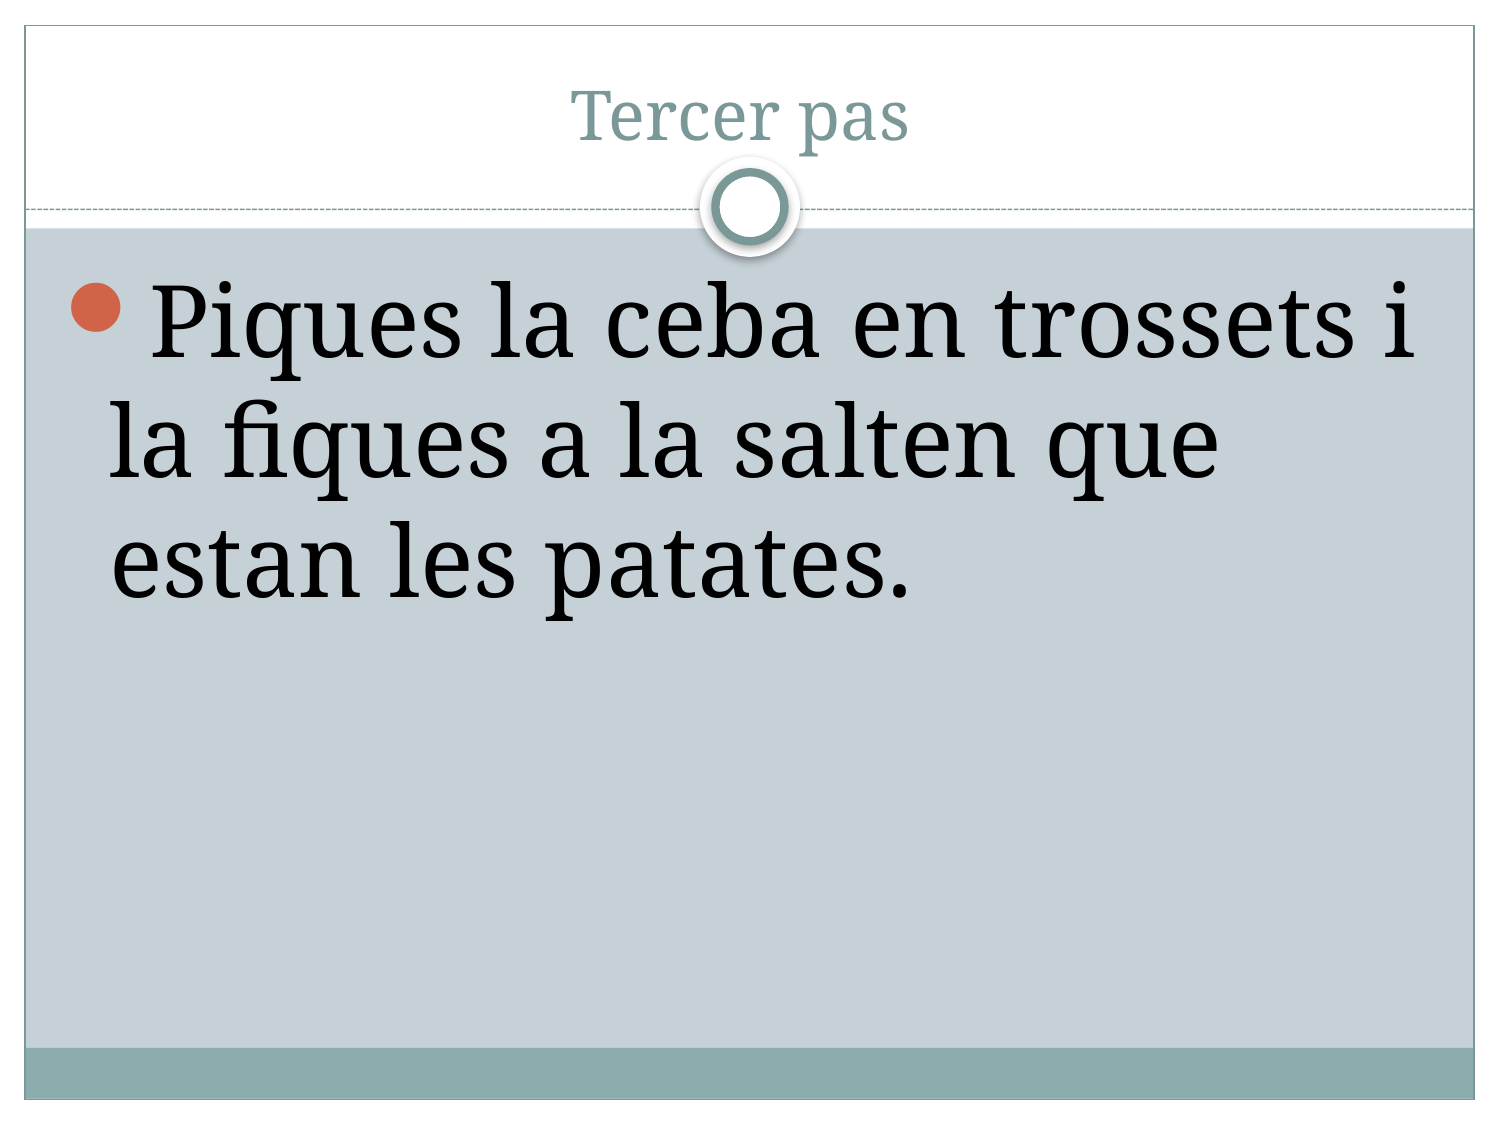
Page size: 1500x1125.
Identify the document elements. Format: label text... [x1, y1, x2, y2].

list Piques la ceba en trossets i la fiques a la salten que estan les patates. [49, 250, 1445, 1001]
title Tercer pas [49, 37, 1450, 162]
